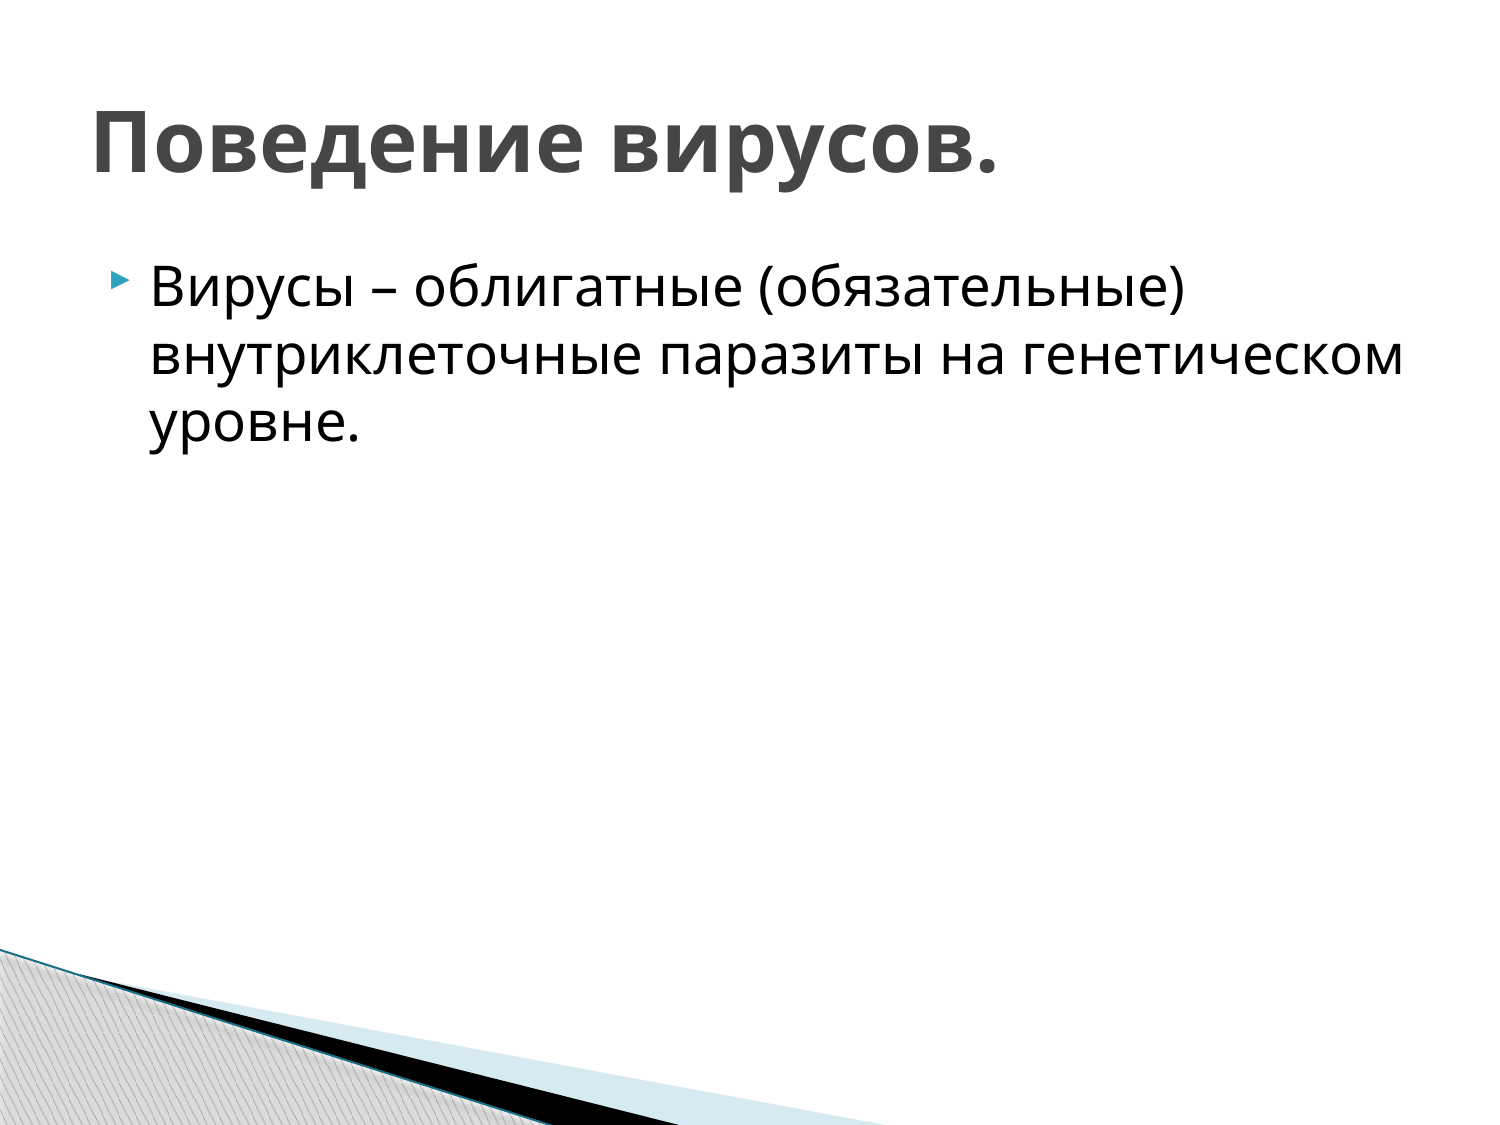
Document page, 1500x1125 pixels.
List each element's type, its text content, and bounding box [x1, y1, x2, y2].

list Вирусы – облигатные (обязательные) внутриклеточные паразиты на генетическом уровне. [74, 242, 1426, 986]
title Поведение вирусов. [75, 45, 1425, 233]
